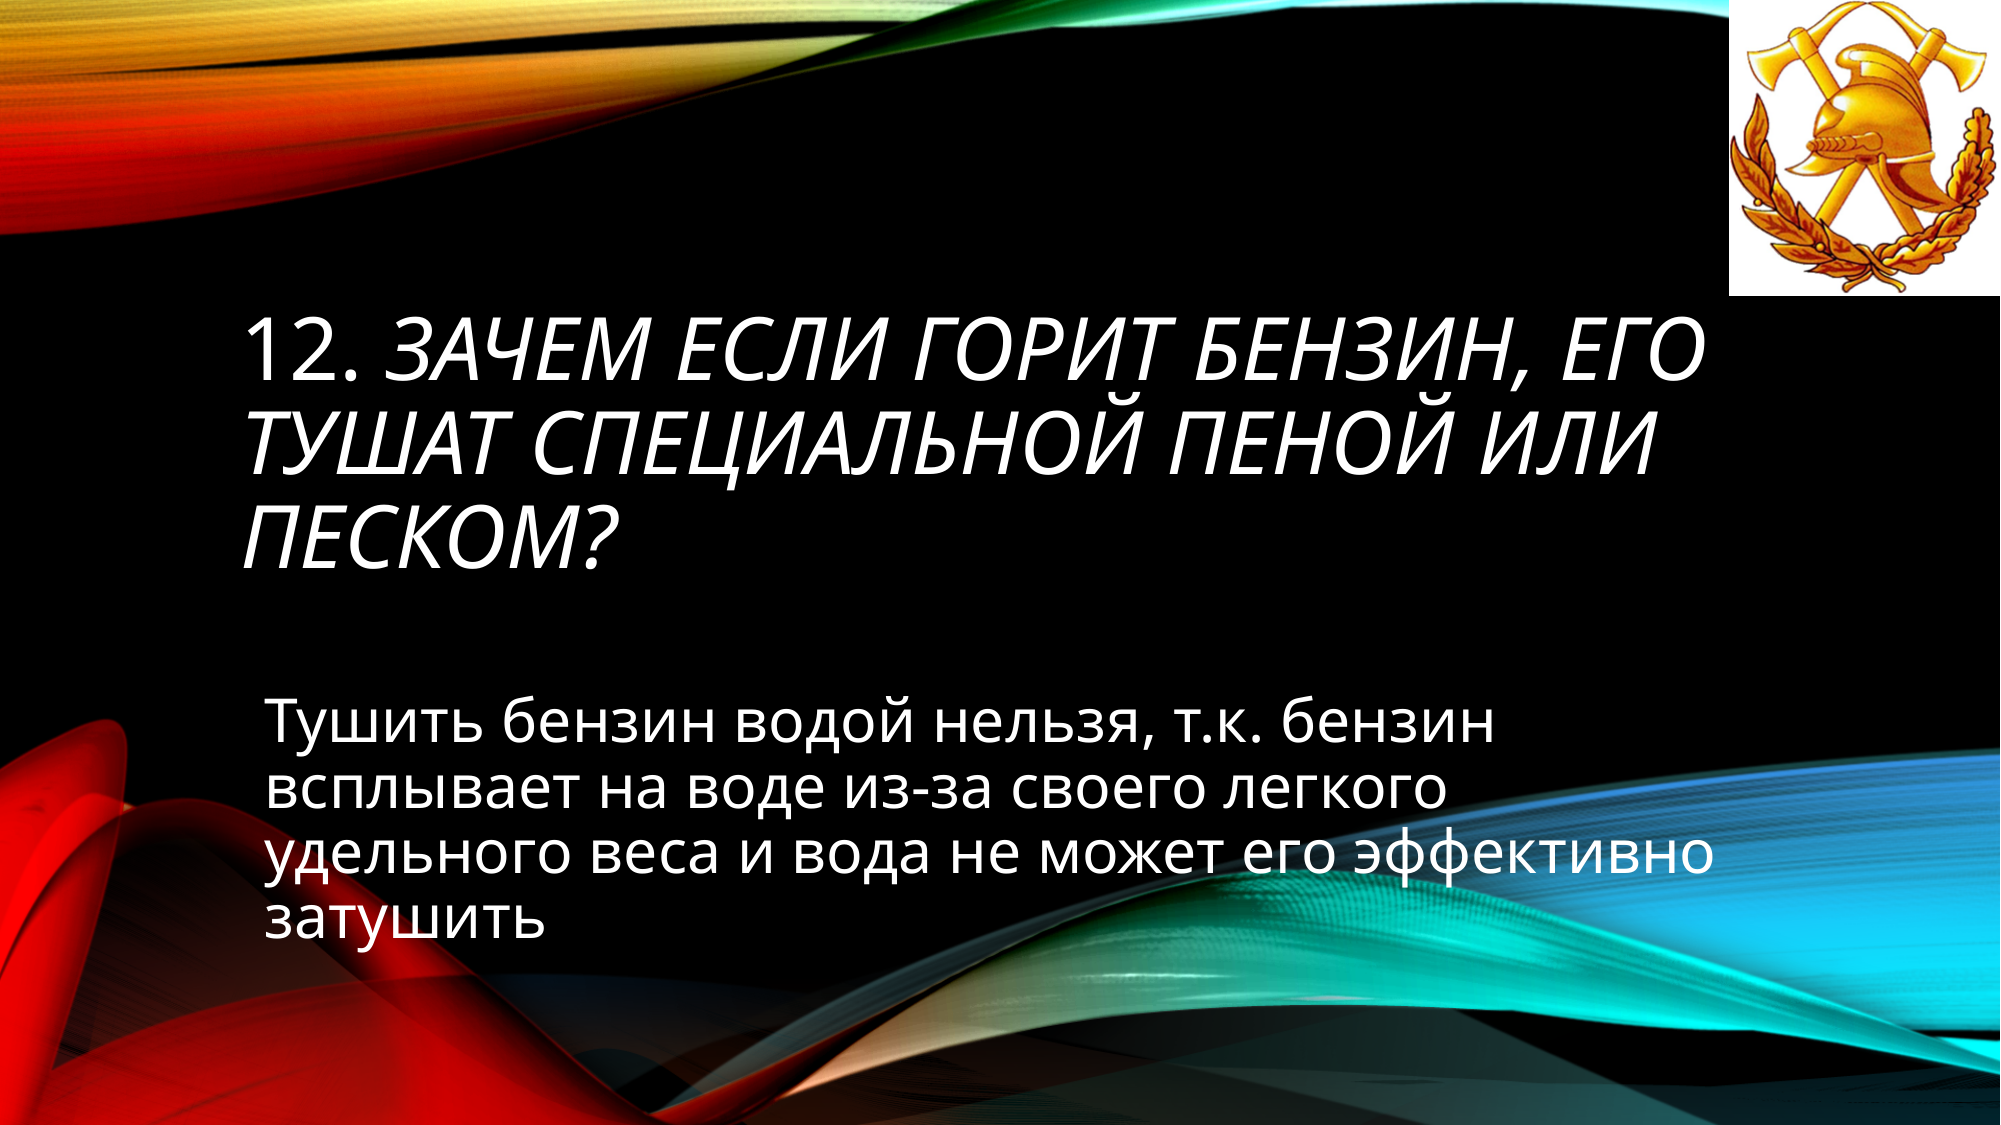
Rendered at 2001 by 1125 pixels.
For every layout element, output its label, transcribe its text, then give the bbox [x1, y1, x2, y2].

title 12. Зачем если горит бензин, его тушат специальной пеной или песком? [225, 295, 1775, 596]
picture [0, 717, 2000, 1125]
picture [0, 0, 2000, 296]
subtitle Тушить бензин водой нельзя, т.к. бензин всплывает на воде из-за своего легкого удельного веса и вода не может его эффективно затушить [249, 590, 1750, 961]
